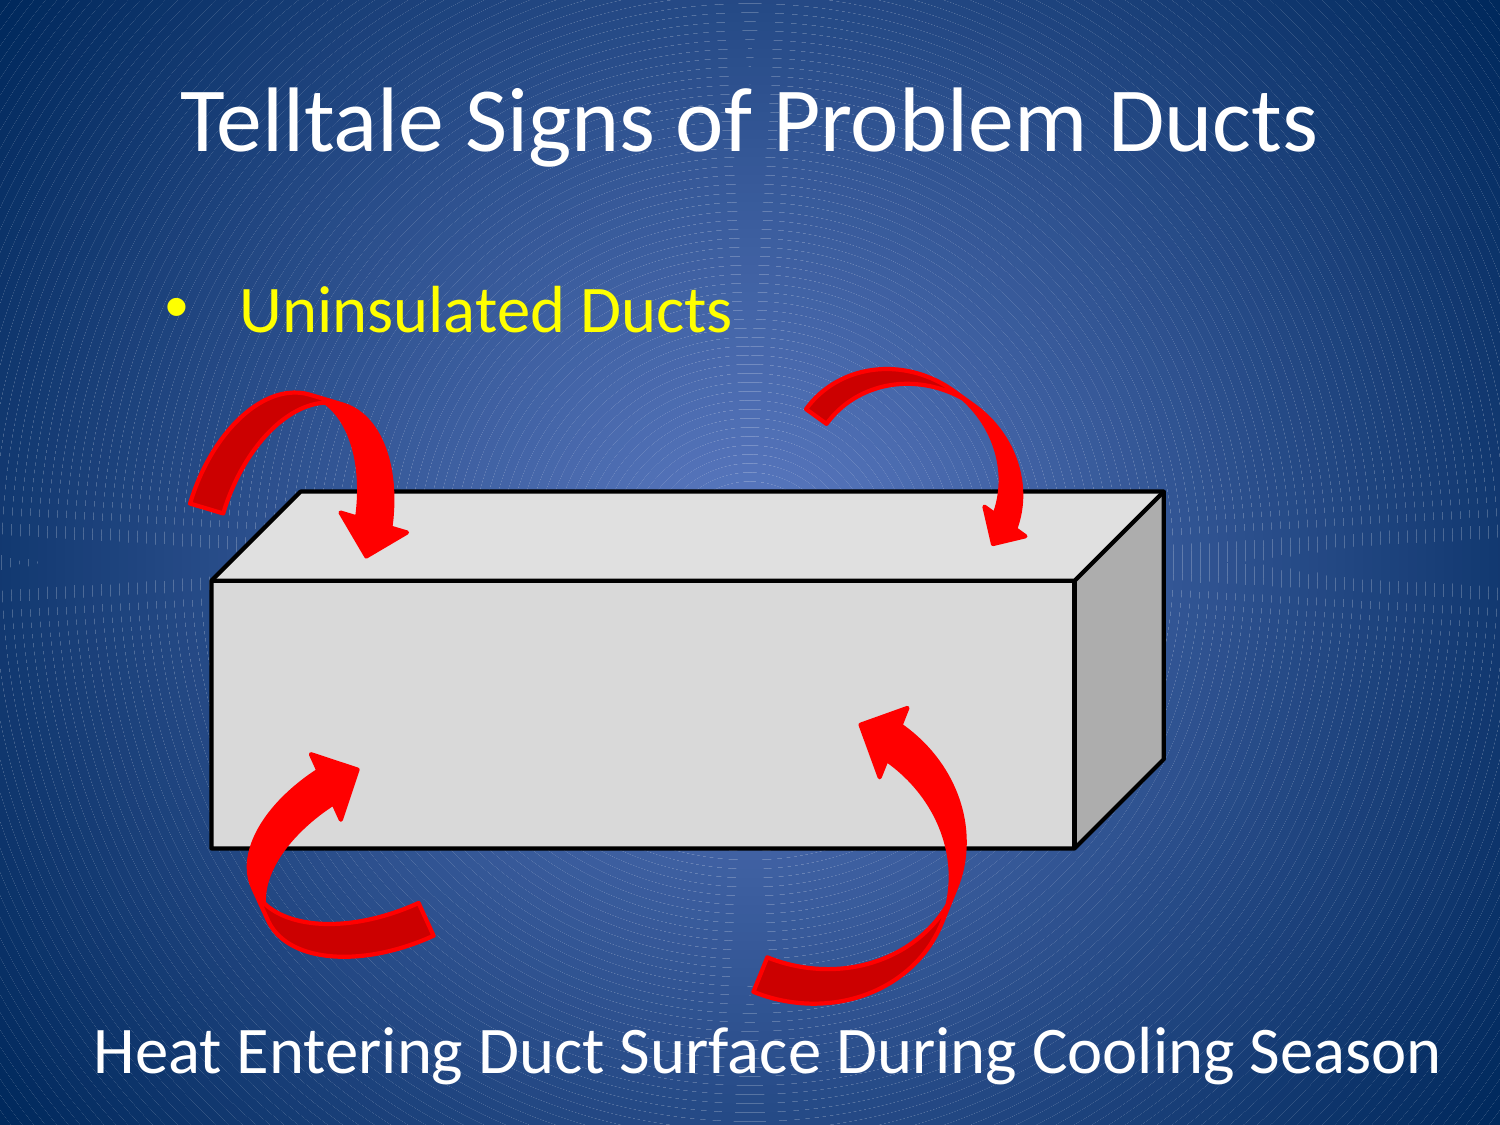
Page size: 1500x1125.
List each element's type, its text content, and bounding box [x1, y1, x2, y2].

text_box Heat Entering Duct Surface During Cooling Season [78, 999, 1459, 1095]
text_box Uninsulated Ducts [149, 258, 1500, 354]
title Telltale Signs of Problem Ducts [75, 21, 1425, 209]
text_box [188, 390, 410, 559]
text_box [751, 705, 967, 999]
text_box [209, 489, 1166, 851]
text_box [246, 752, 436, 959]
text_box [803, 366, 1028, 547]
